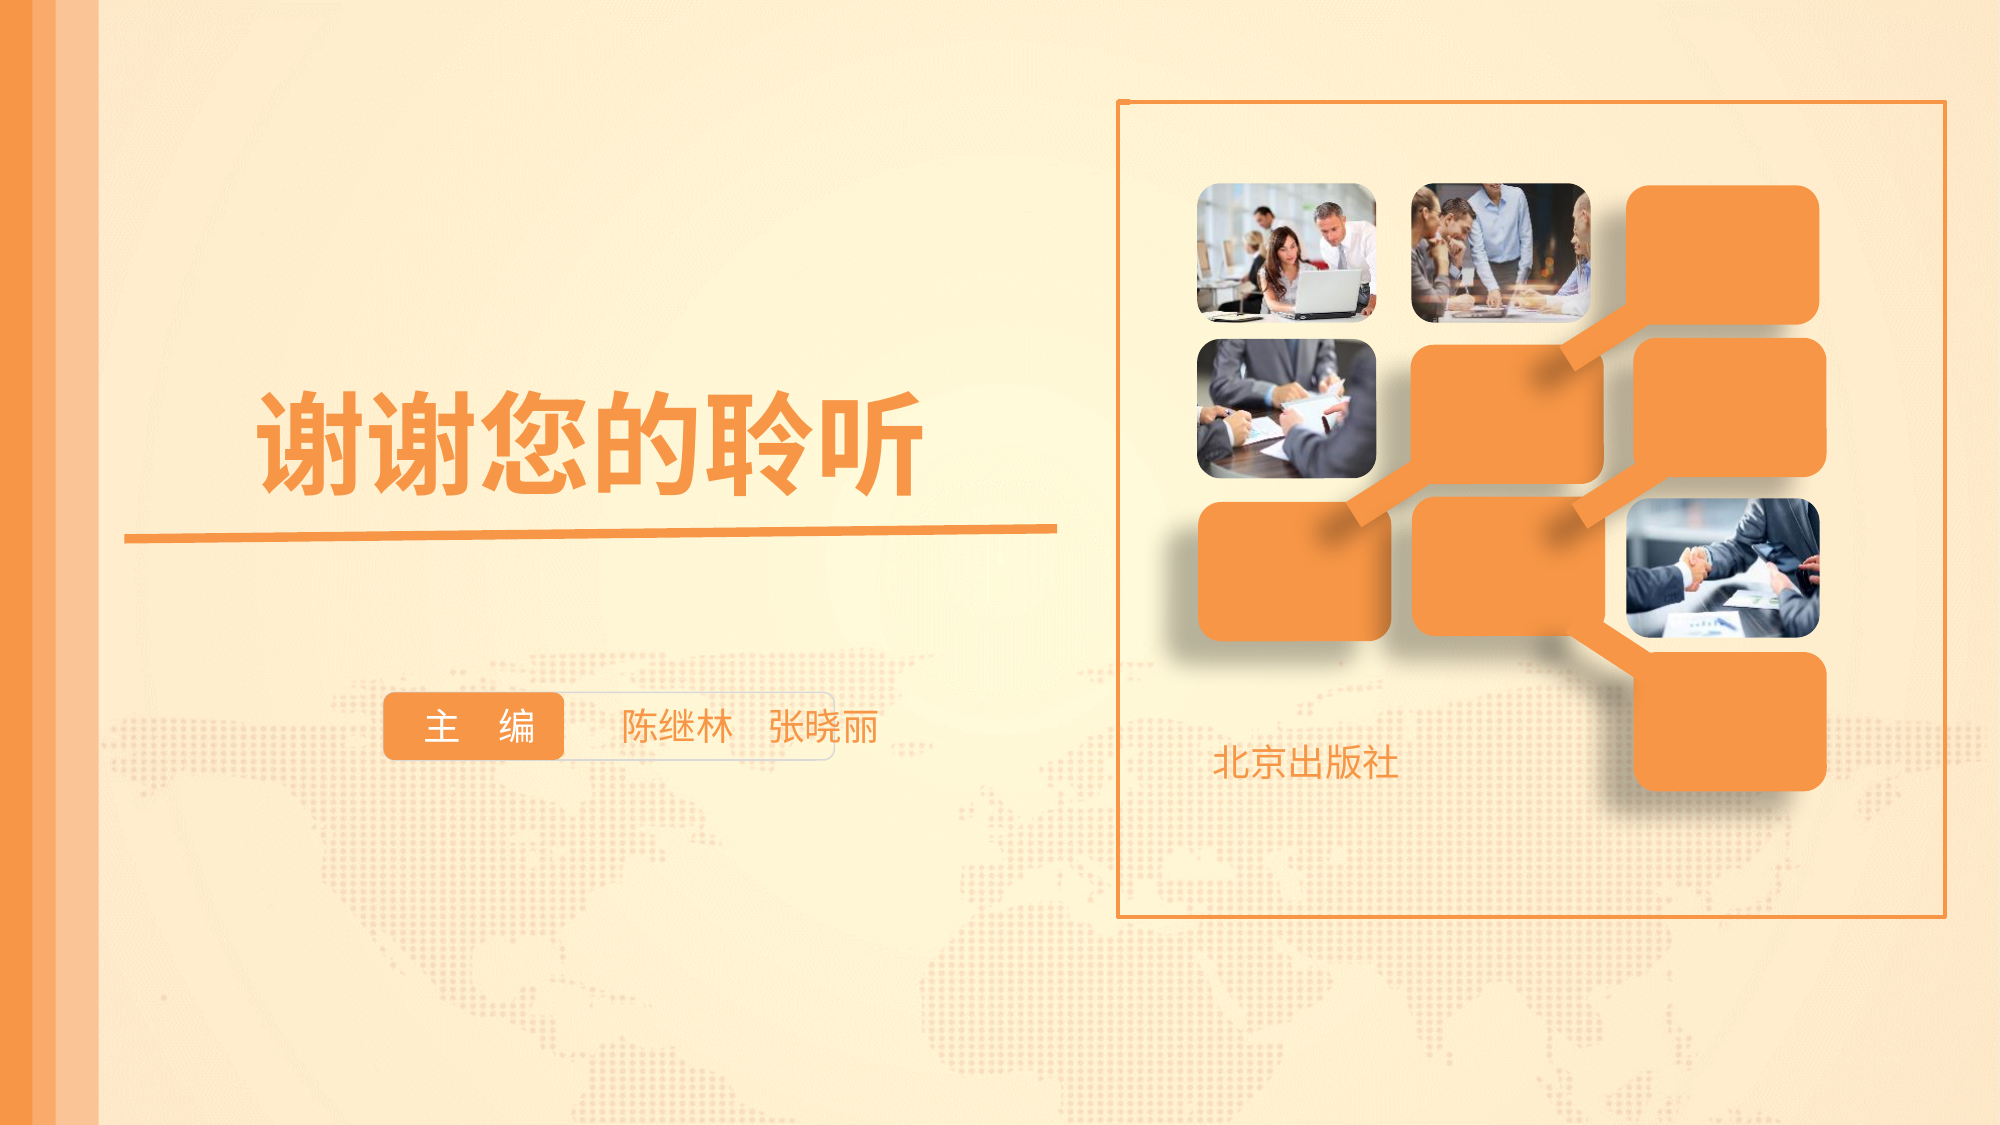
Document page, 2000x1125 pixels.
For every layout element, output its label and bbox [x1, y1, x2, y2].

text_box [383, 692, 835, 761]
text_box [124, 528, 1058, 540]
text_box [1197, 185, 1820, 642]
text_box [1411, 337, 1827, 792]
picture [0, 0, 2000, 1125]
